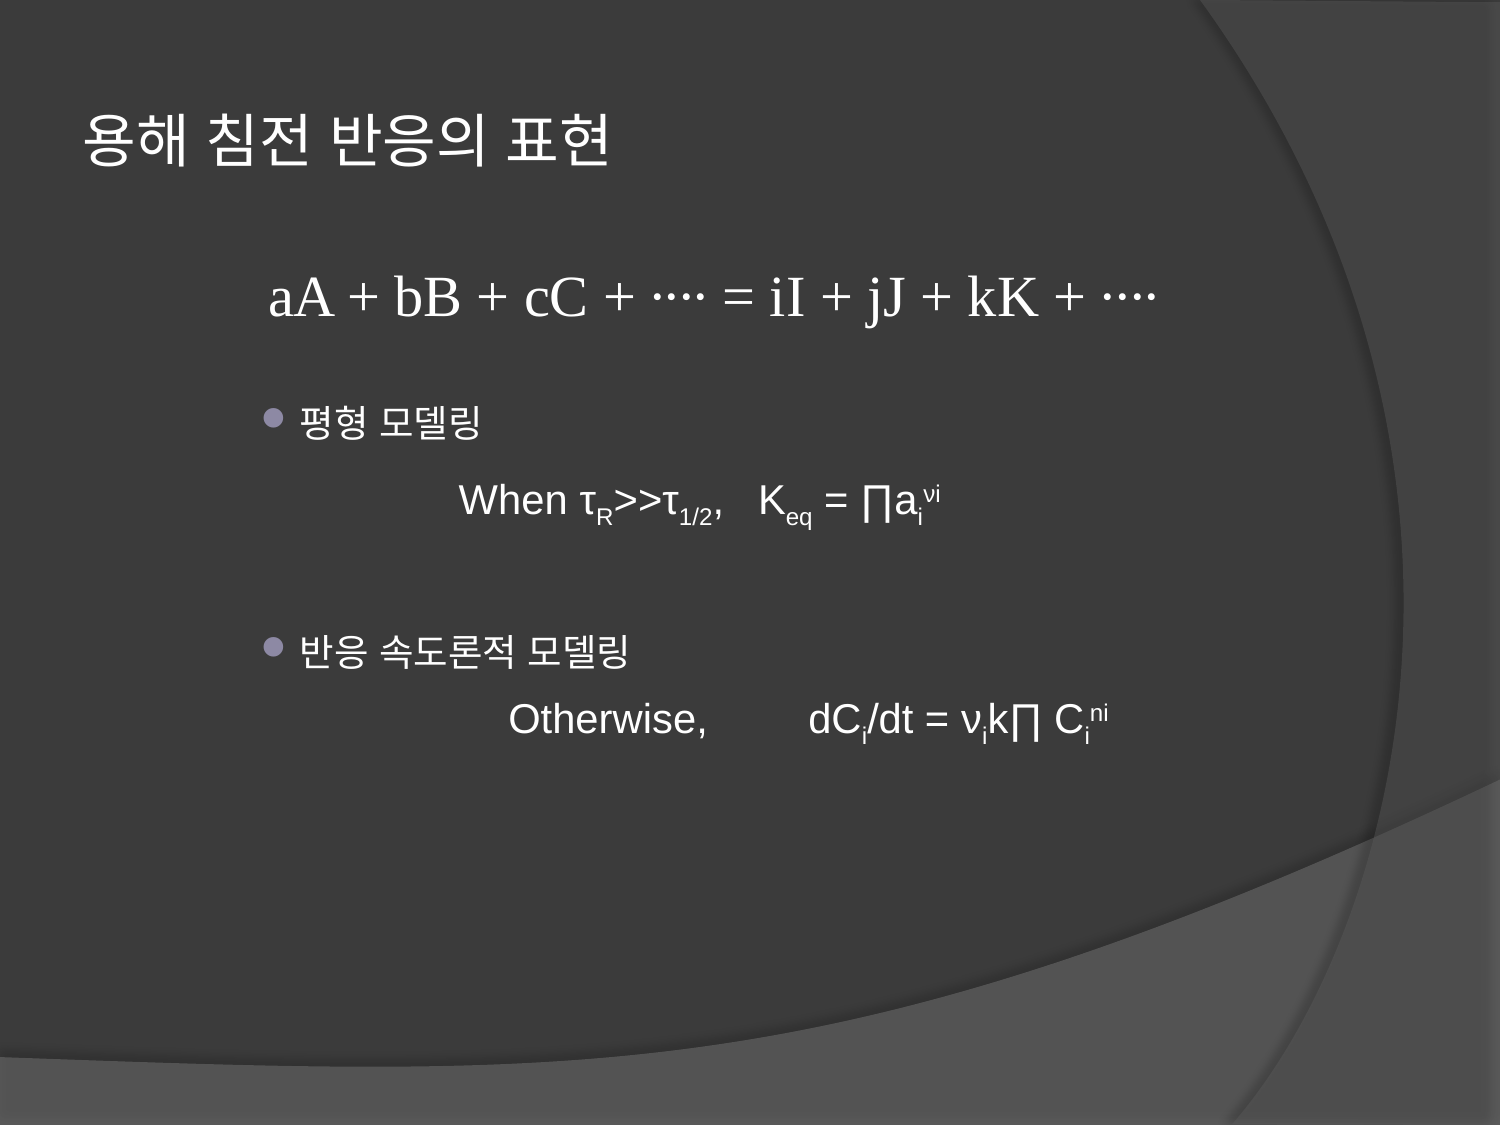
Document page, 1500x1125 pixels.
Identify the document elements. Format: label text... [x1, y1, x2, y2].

text_box aA + bB + cC + ∙∙∙∙ = iI + jJ + kK + ∙∙∙∙ [253, 250, 1175, 335]
title 용해 침전 반응의 표현 [75, 45, 1425, 233]
list 평형 모델링 When τR>>τ1/2, Keq = ∏aiνi 반응 속도론적 모델링 Otherwise, dCi/dt = νik∏ Cini [75, 392, 1388, 905]
